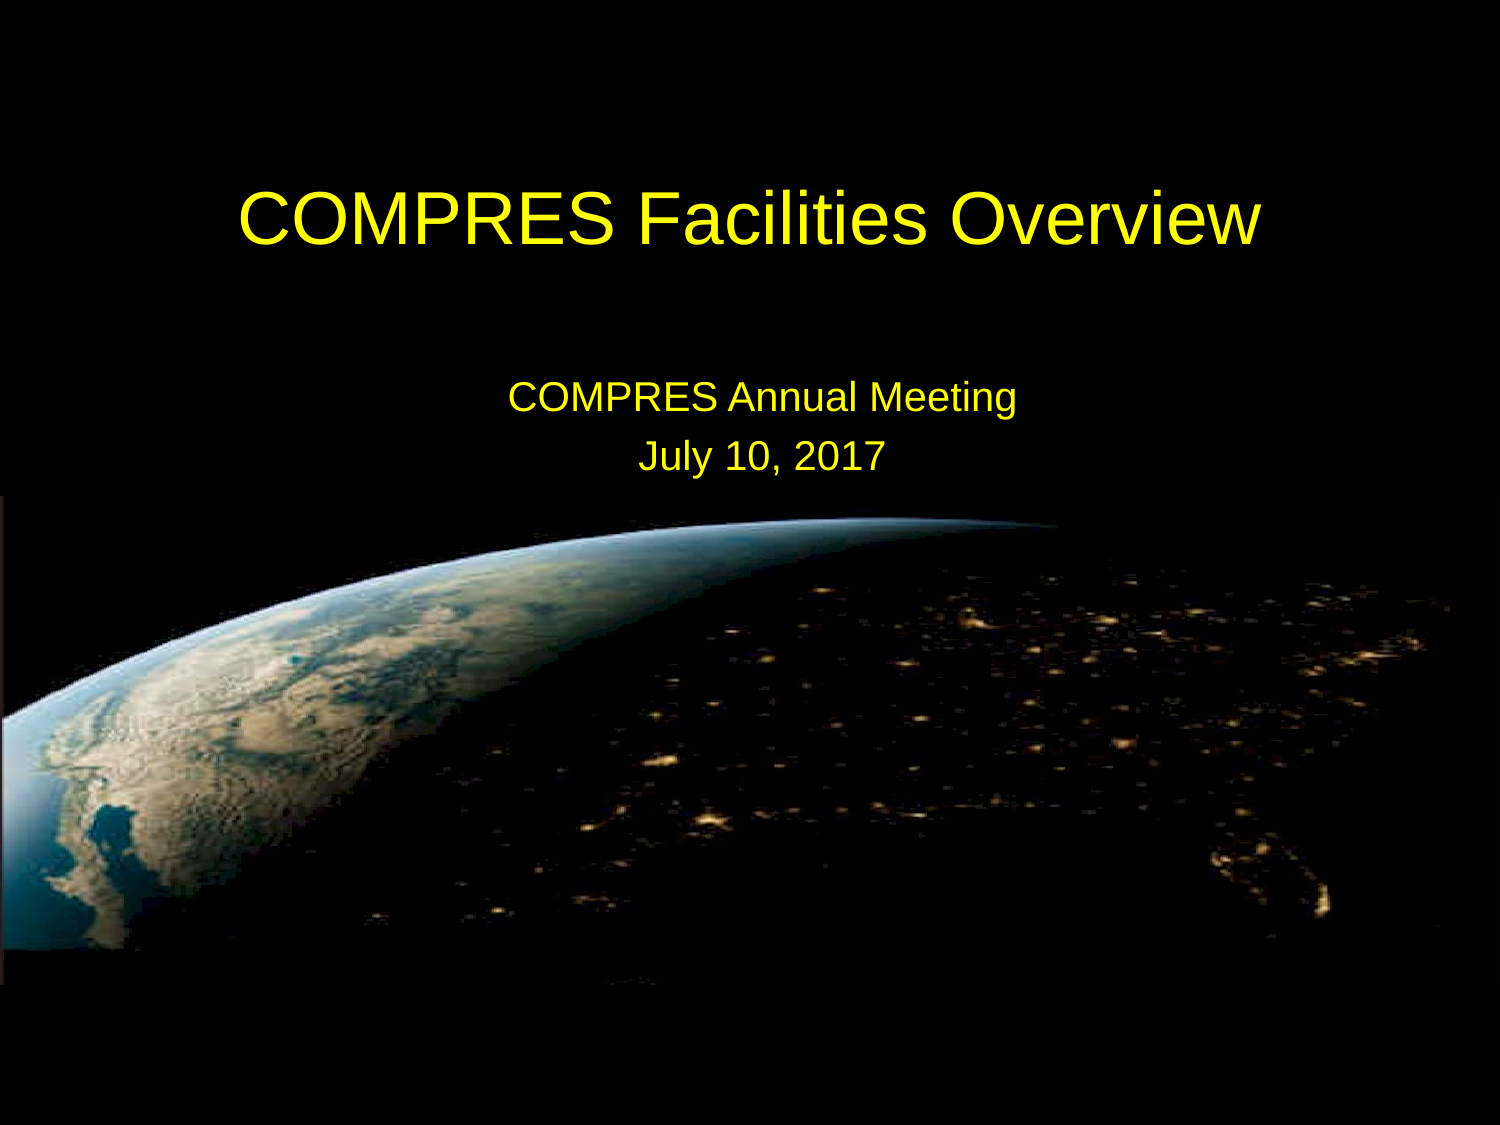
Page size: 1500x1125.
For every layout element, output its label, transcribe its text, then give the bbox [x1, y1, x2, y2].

picture [0, 496, 1500, 985]
subtitle COMPRES Annual Meeting July 10, 2017 [237, 362, 1288, 495]
title COMPRES Facilities Overview [112, 49, 1388, 379]
